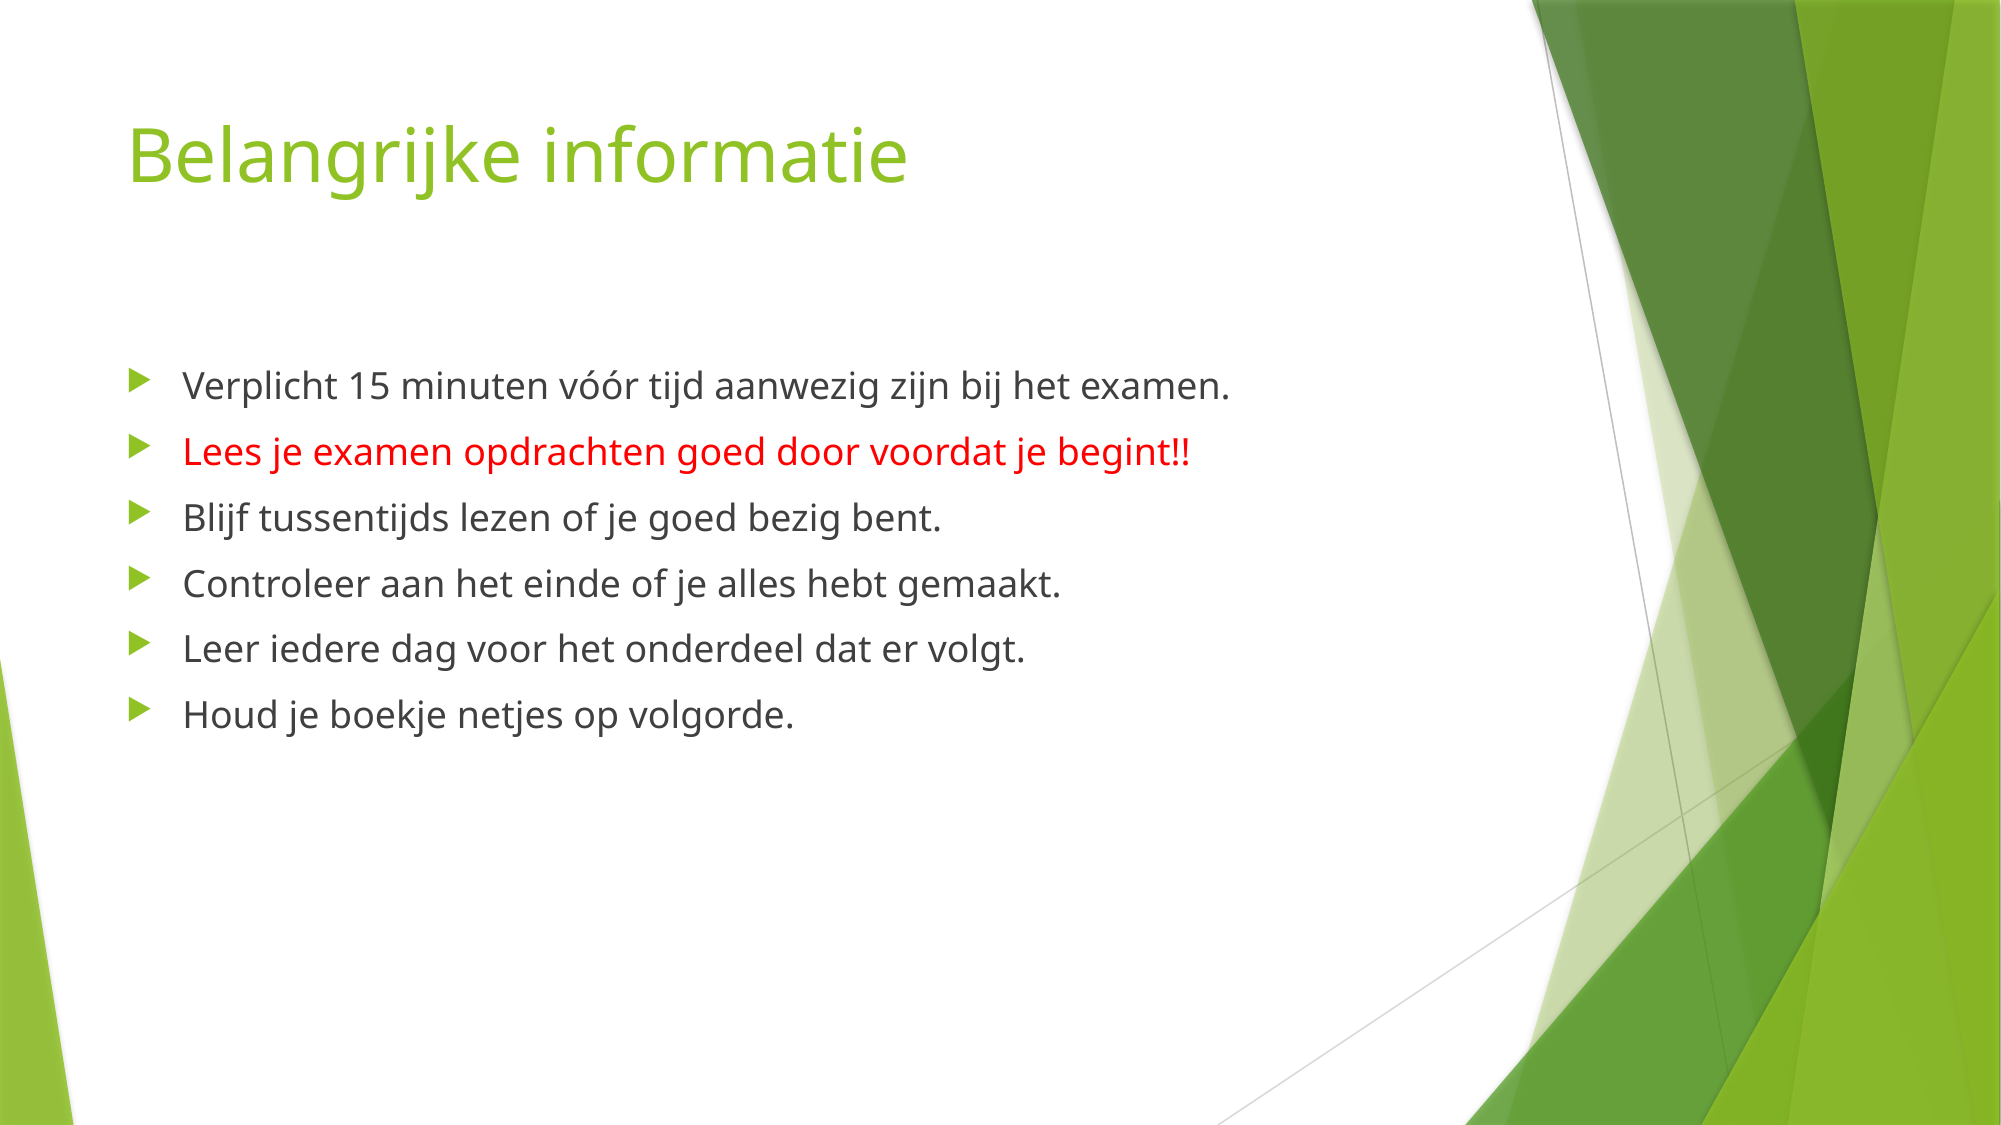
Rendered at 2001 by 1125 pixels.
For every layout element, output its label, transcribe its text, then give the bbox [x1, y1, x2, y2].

title Belangrijke informatie [111, 99, 1522, 317]
list Verplicht 15 minuten vóór tijd aanwezig zijn bij het examen. Lees je examen opdrachten goed door voordat je begint!! Blijf tussentijds lezen of je goed bezig bent. Controleer aan het einde of je alles hebt gemaakt. Leer iedere dag voor het onderdeel dat er volgt. Houd je boekje netjes op volgorde. [111, 354, 1522, 992]
